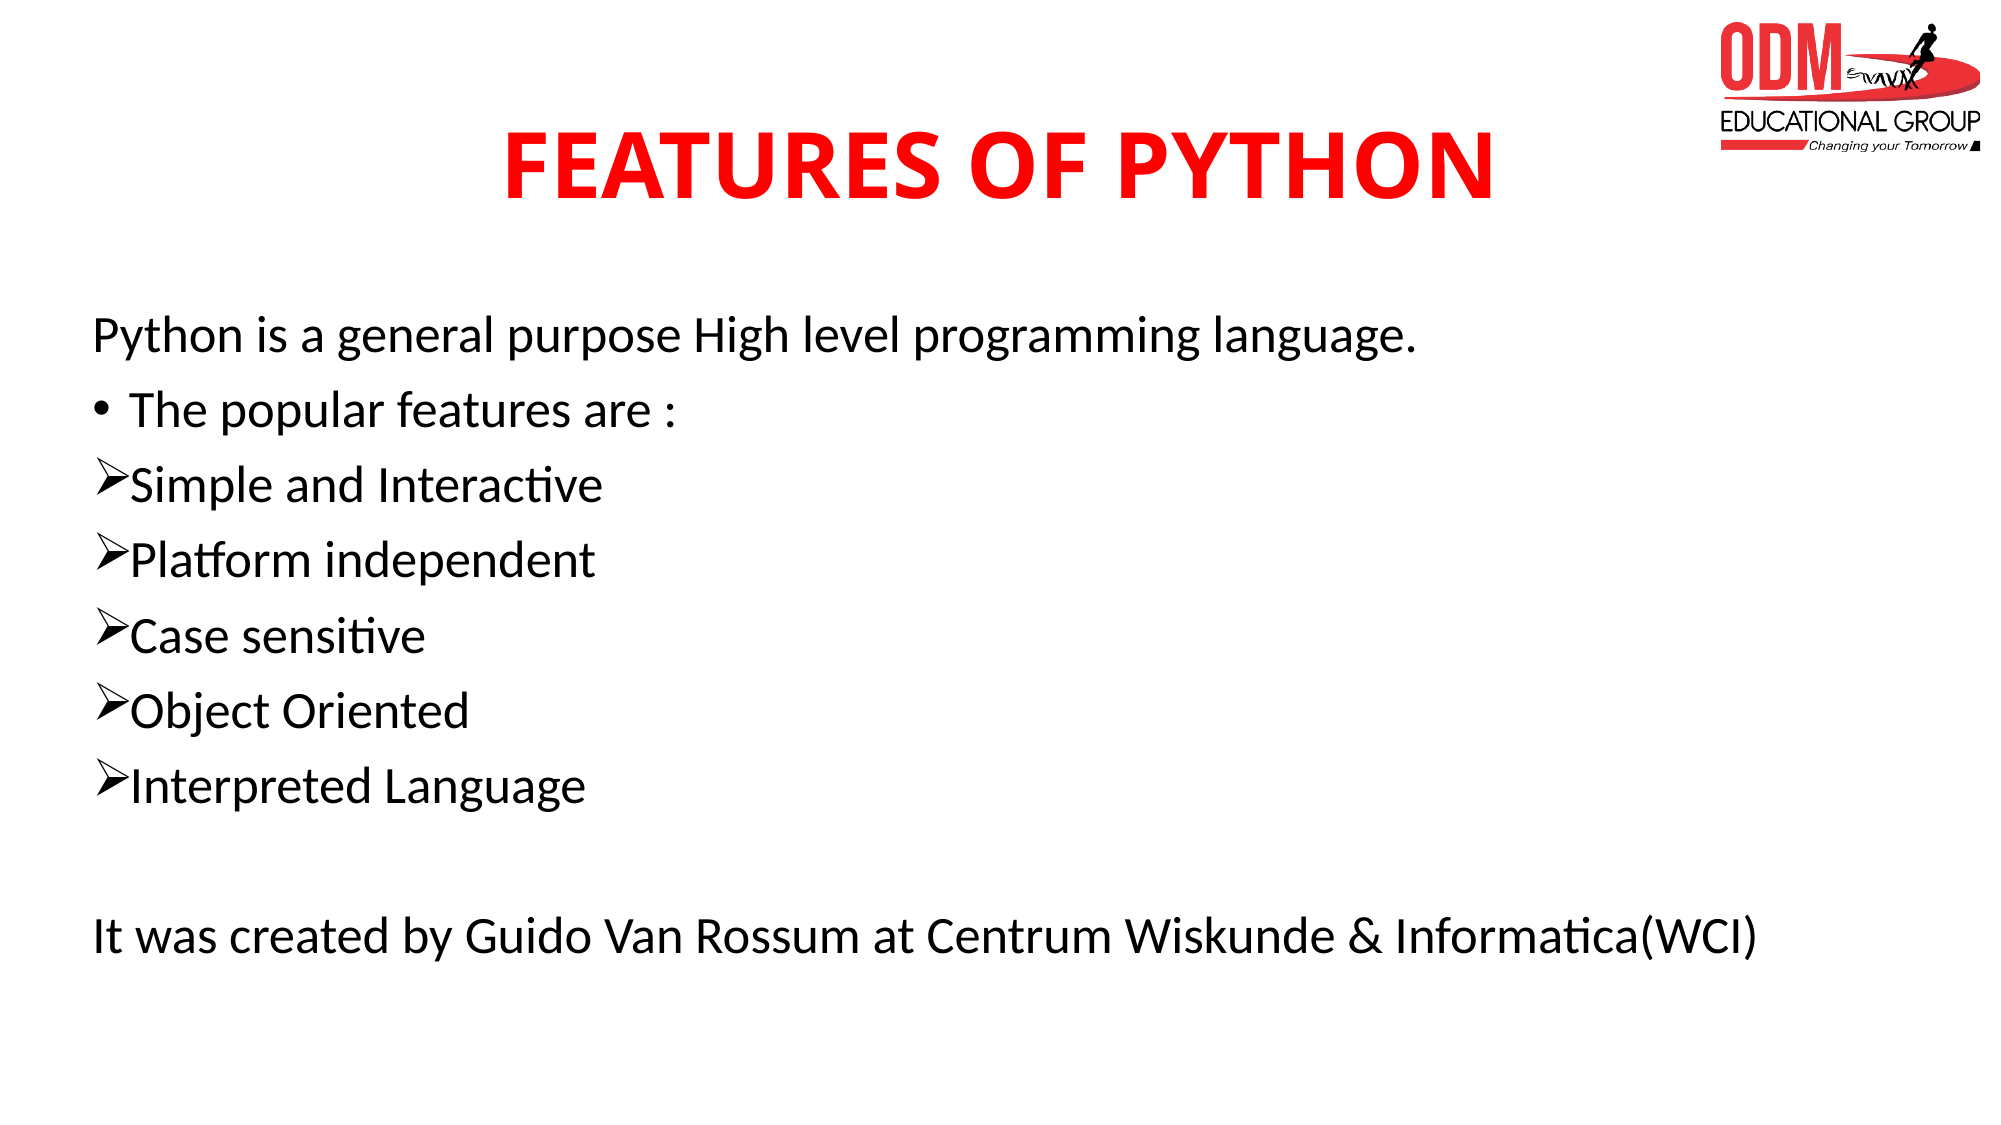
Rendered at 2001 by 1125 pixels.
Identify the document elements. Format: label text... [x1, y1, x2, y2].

list Python is a general purpose High level programming language. The popular features are : Simple and Interactive Platform independent Case sensitive Object Oriented Interpreted Language It was created by Guido Van Rossum at Centrum Wiskunde & Informatica(WCI) [77, 299, 1803, 1014]
text_box [1721, 22, 1981, 152]
title FEATURES OF PYTHON [137, 59, 1863, 278]
